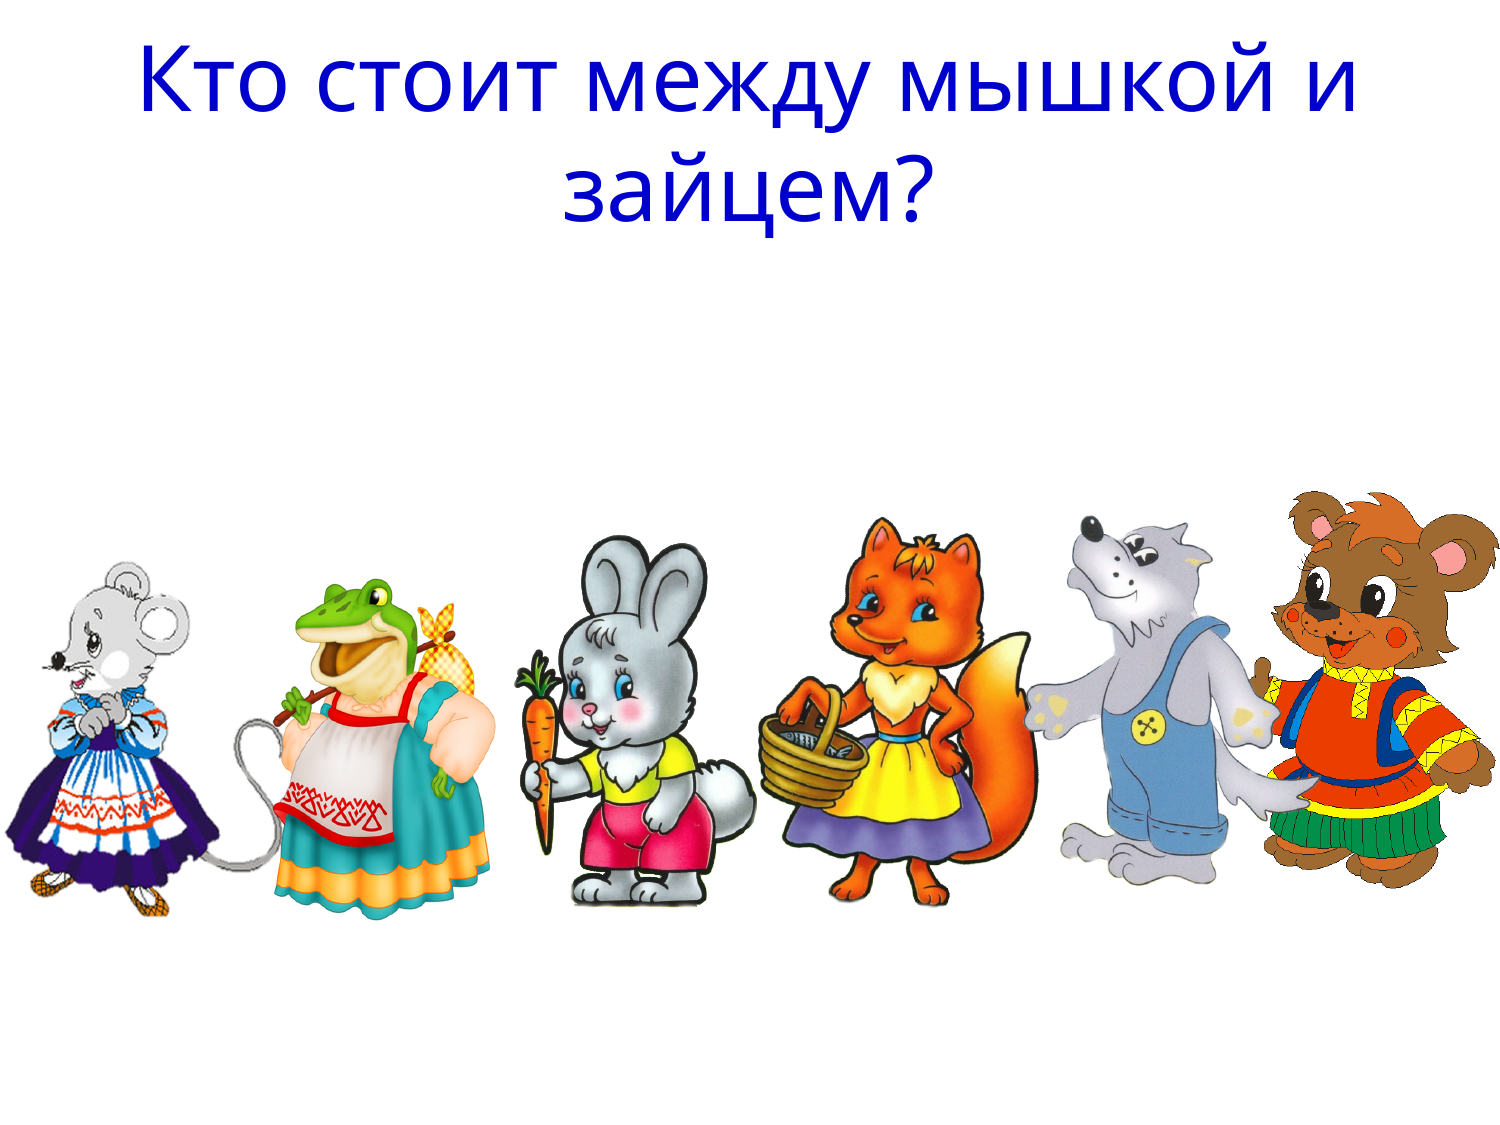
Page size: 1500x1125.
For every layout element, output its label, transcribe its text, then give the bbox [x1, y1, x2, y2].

picture [3, 488, 1500, 953]
text_box Кто стоит между мышкой и зайцем? [60, 22, 1438, 238]
